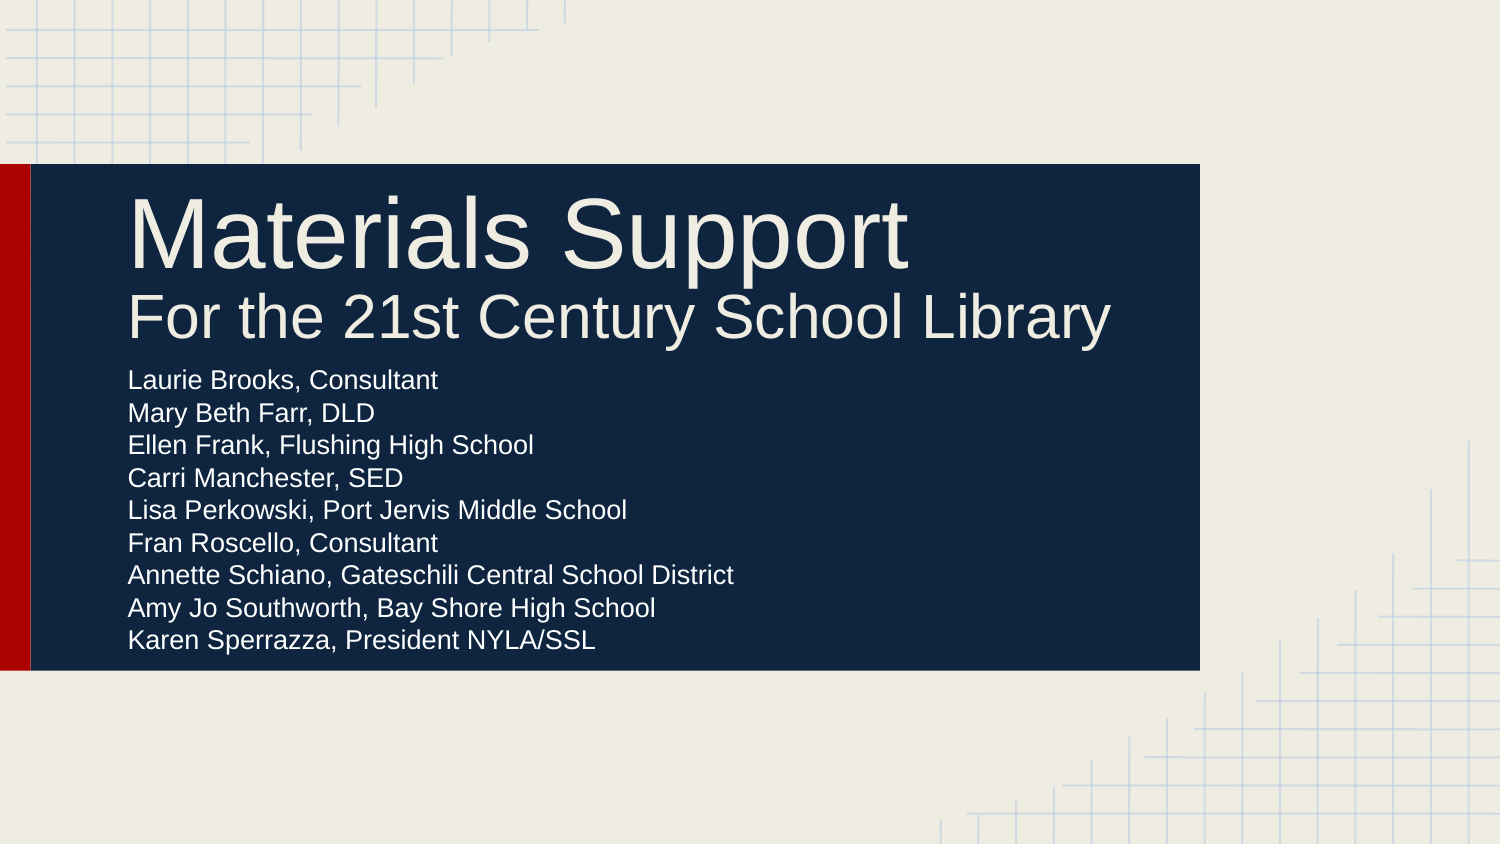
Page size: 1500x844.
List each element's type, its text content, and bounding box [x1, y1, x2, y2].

subtitle For the 21st Century School Library [112, 260, 1388, 379]
text_box Laurie Brooks, Consultant Mary Beth Farr, DLD Ellen Frank, Flushing High School Carri Manchester, SED Lisa Perkowski, Port Jervis Middle School Fran Roscello, Consultant Annette Schiano, Gateschili Central School District Amy Jo Southworth, Bay Shore High School Karen Sperrazza, President NYLA/SSL [112, 347, 1223, 598]
title Materials Support [112, 155, 1388, 260]
text_box [259, 498, 1243, 739]
